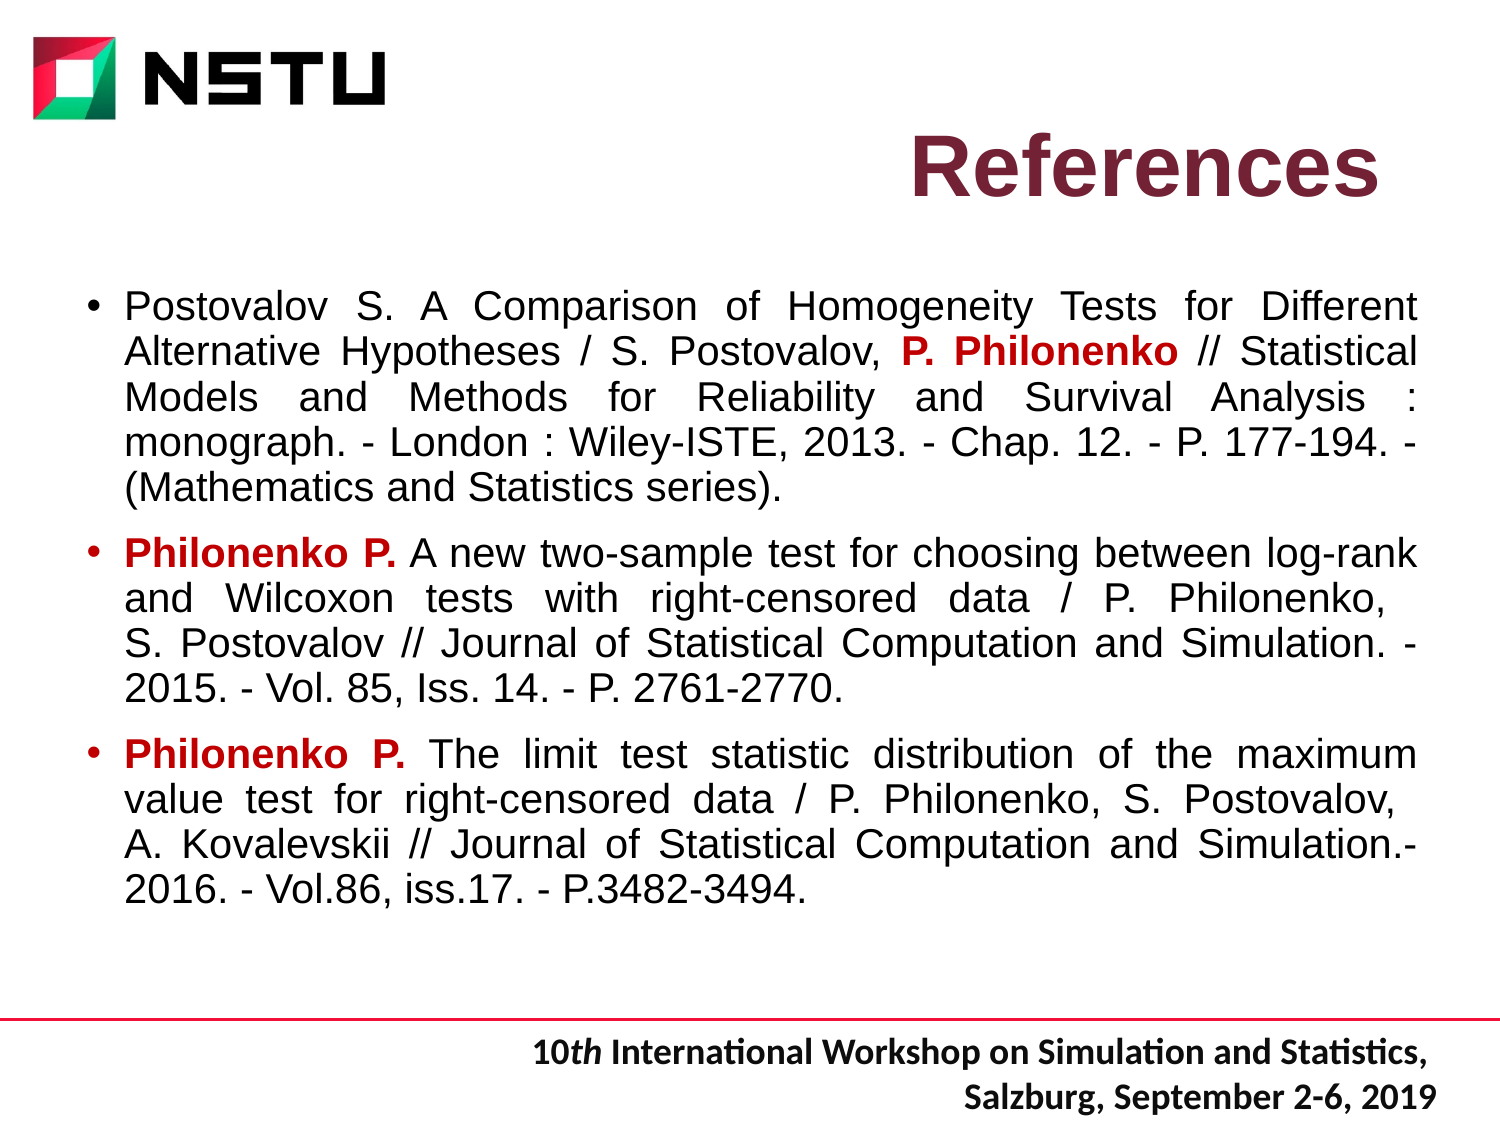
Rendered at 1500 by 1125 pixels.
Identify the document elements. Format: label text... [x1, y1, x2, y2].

picture [33, 0, 385, 157]
list Postovalov S. A Comparison of Homogeneity Tests for Different Alternative Hypotheses / S. Postovalov, P. Philonenko // Statistical Models and Methods for Reliability and Survival Analysis : monograph. - London : Wiley-ISTE, 2013. - Chap. 12. - P. 177-194. - (Mathematics and Statistics series). Philonenko P. A new two-sample test for choosing between log-rank and Wilcoxon tests with right-censored data / P. Philonenko, S. Postovalov // Journal of Statistical Computation and Simulation. - 2015. - Vol. 85, Iss. 14. - P. 2761-2770. Philonenko P. The limit test statistic distribution of the maximum value test for right-censored data / P. Philonenko, S. Postovalov, A. Kovalevskii // Journal of Statistical Computation and Simulation.- 2016. - Vol.86, iss.17. - P.3482-3494. [71, 277, 1434, 1014]
title References [103, 59, 1397, 277]
text_box 10th International Workshop on Simulation and Statistics, Salzburg, September 2-6, 2019 [71, 1020, 1453, 1125]
